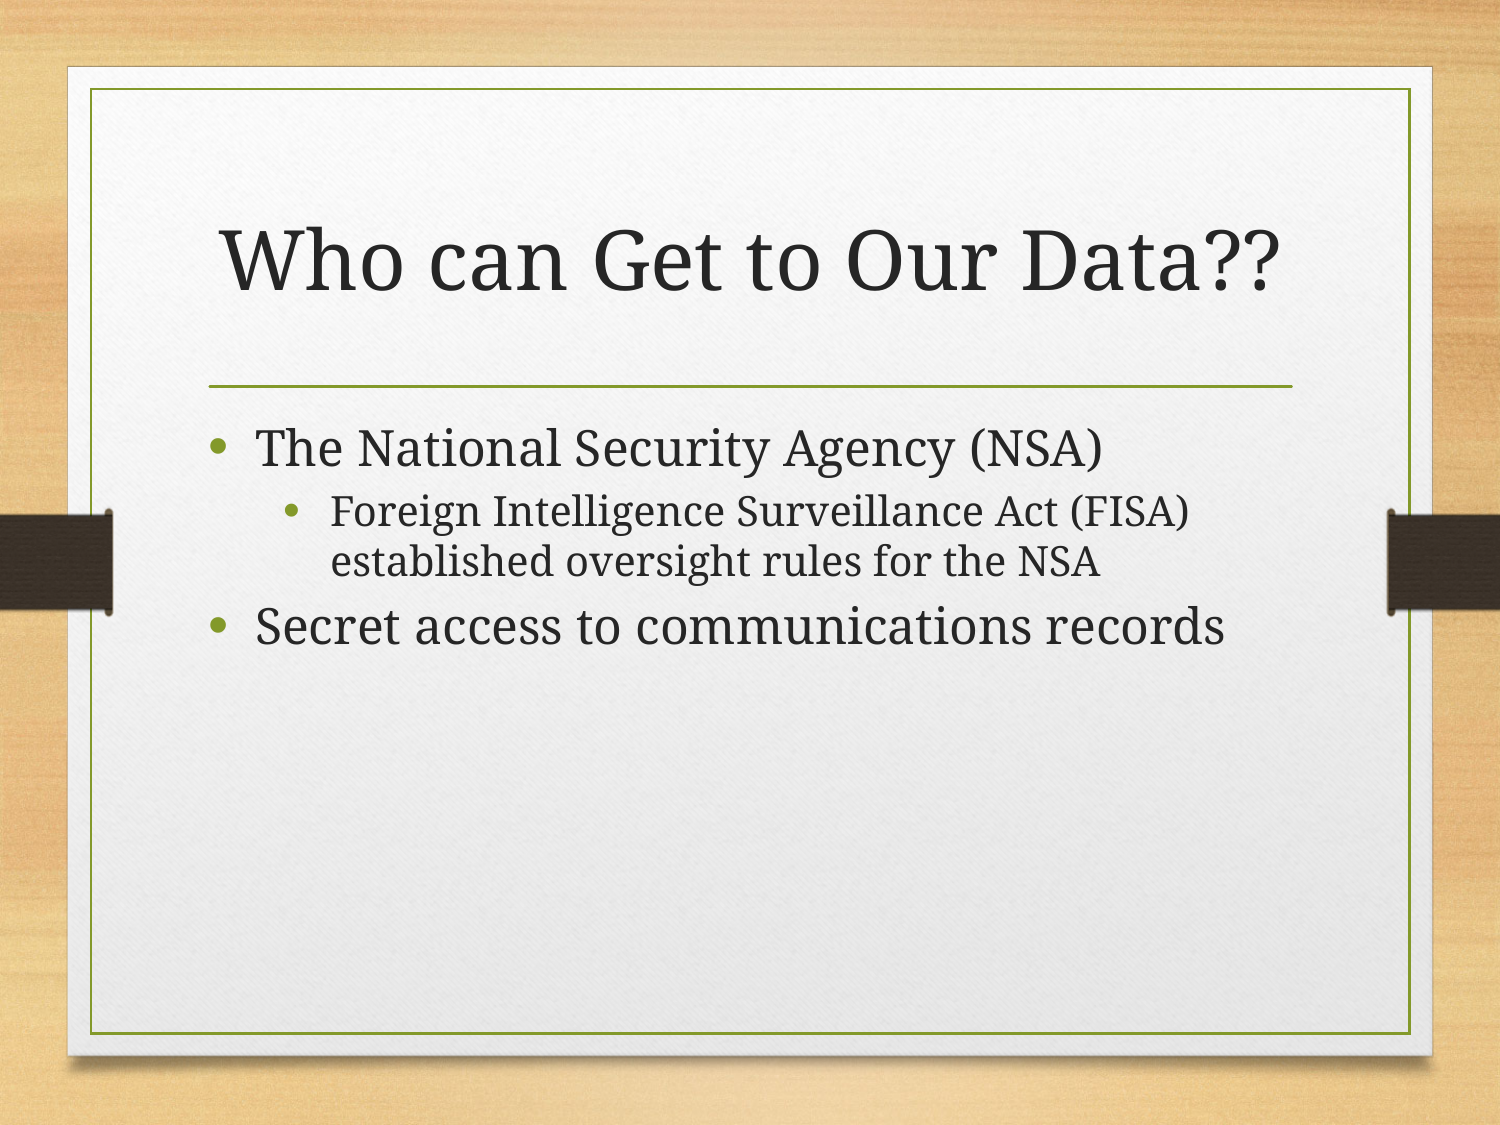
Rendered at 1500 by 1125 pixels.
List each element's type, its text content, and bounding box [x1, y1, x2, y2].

list The National Security Agency (NSA) Foreign Intelligence Surveillance Act (FISA) established oversight rules for the NSA Secret access to communications records [193, 408, 1309, 974]
title Who can Get to Our Data?? [193, 150, 1309, 365]
picture [0, 0, 1500, 1125]
